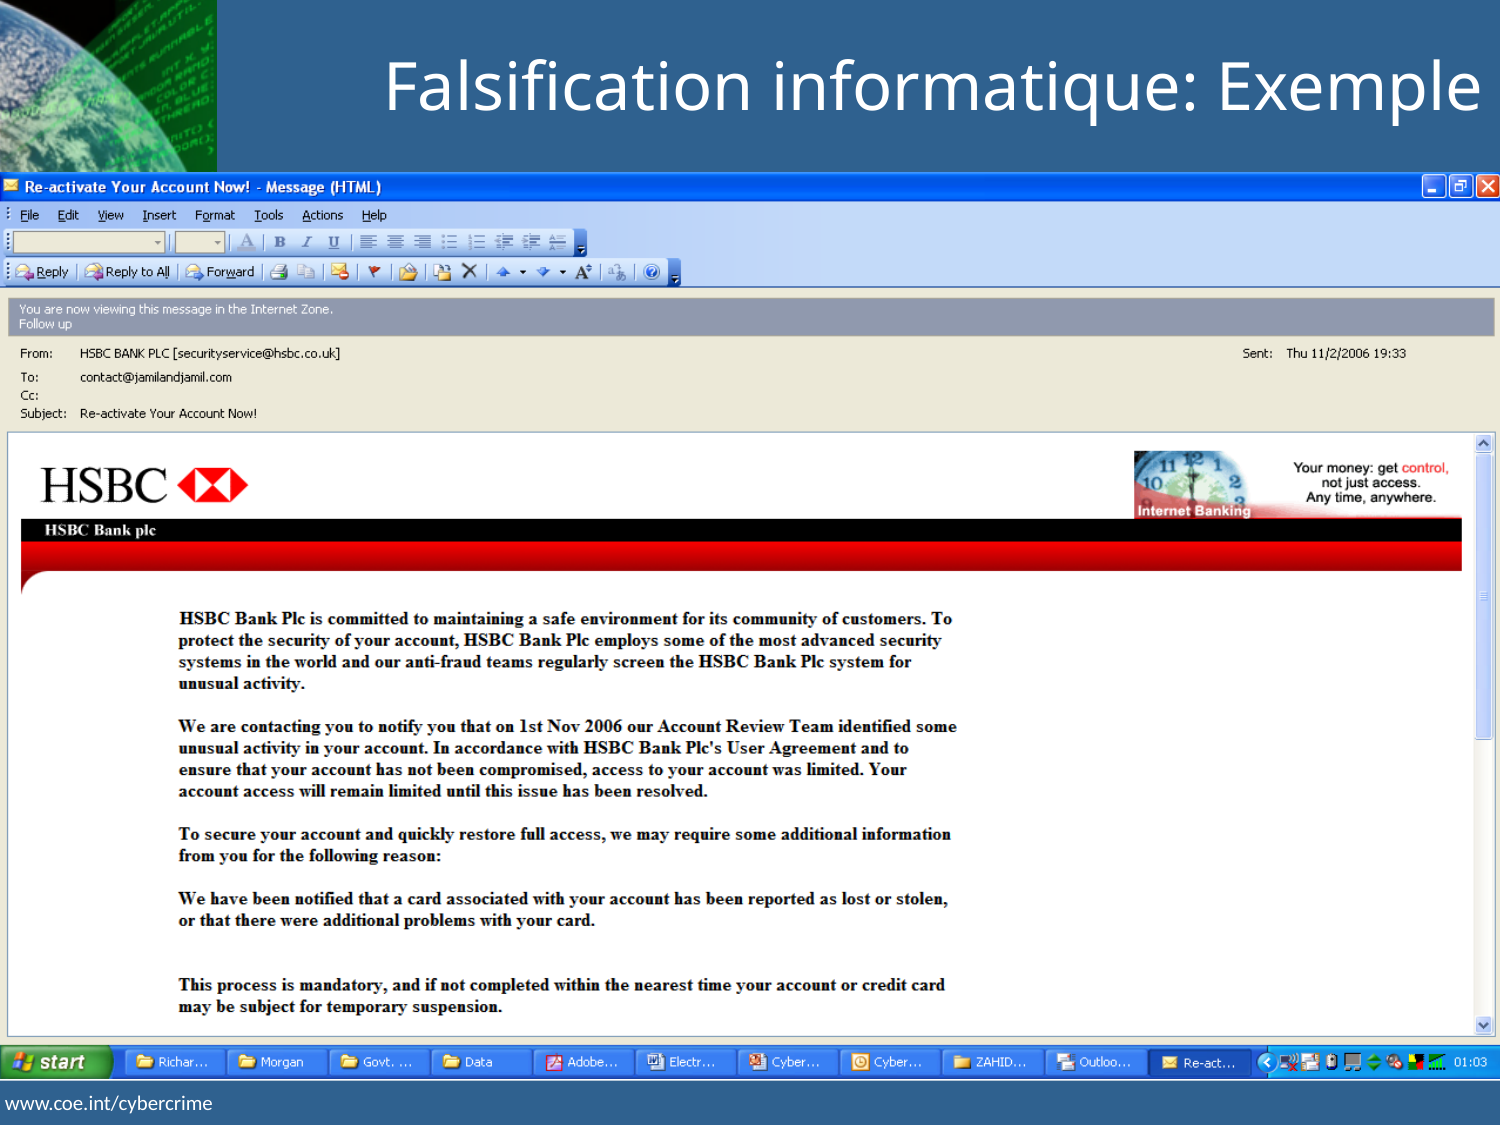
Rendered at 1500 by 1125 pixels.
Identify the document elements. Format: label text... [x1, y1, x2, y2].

text_box Falsification informatique: Exemple [247, 36, 1500, 131]
picture [0, 0, 217, 172]
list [0, 172, 1500, 1079]
